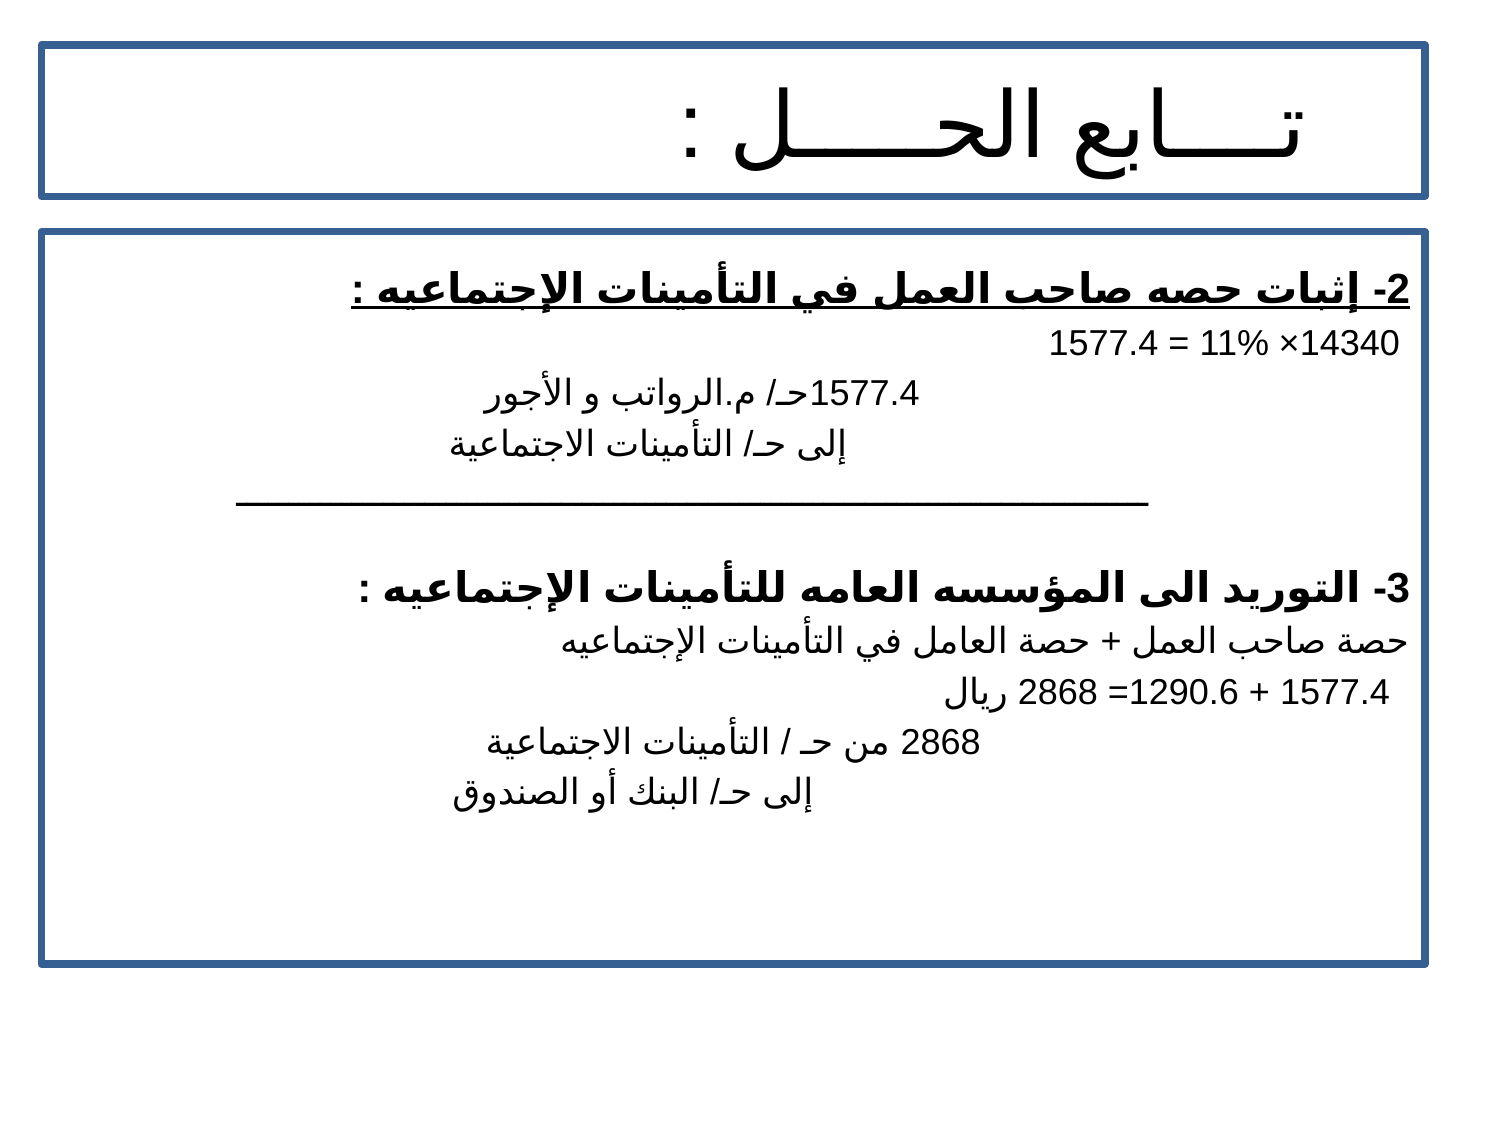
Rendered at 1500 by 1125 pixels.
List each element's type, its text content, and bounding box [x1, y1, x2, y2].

title تــــابع الحـــــل : [41, 45, 1425, 197]
list 2- إثبات حصه صاحب العمل في التأمينات الإجتماعيه : 14340× 11% = 1577.4 1577.4حـ/ م.الرواتب و الأجور إلى حـ/ التأمينات الاجتماعية ـــــــــــــــــــــــــــــــــــــــــــــــــــــــــــــــــــــــــــــــــــــــ 3- التوريد الى المؤسسه العامه للتأمينات الإجتماعيه : حصة صاحب العمل + حصة العامل في التأمينات الإجتماعيه 1577.4 + 1290.6= 2868 ريال 2868 من حـ / التأمينات الاجتماعية إلى حـ/ البنك أو الصندوق [41, 231, 1425, 965]
